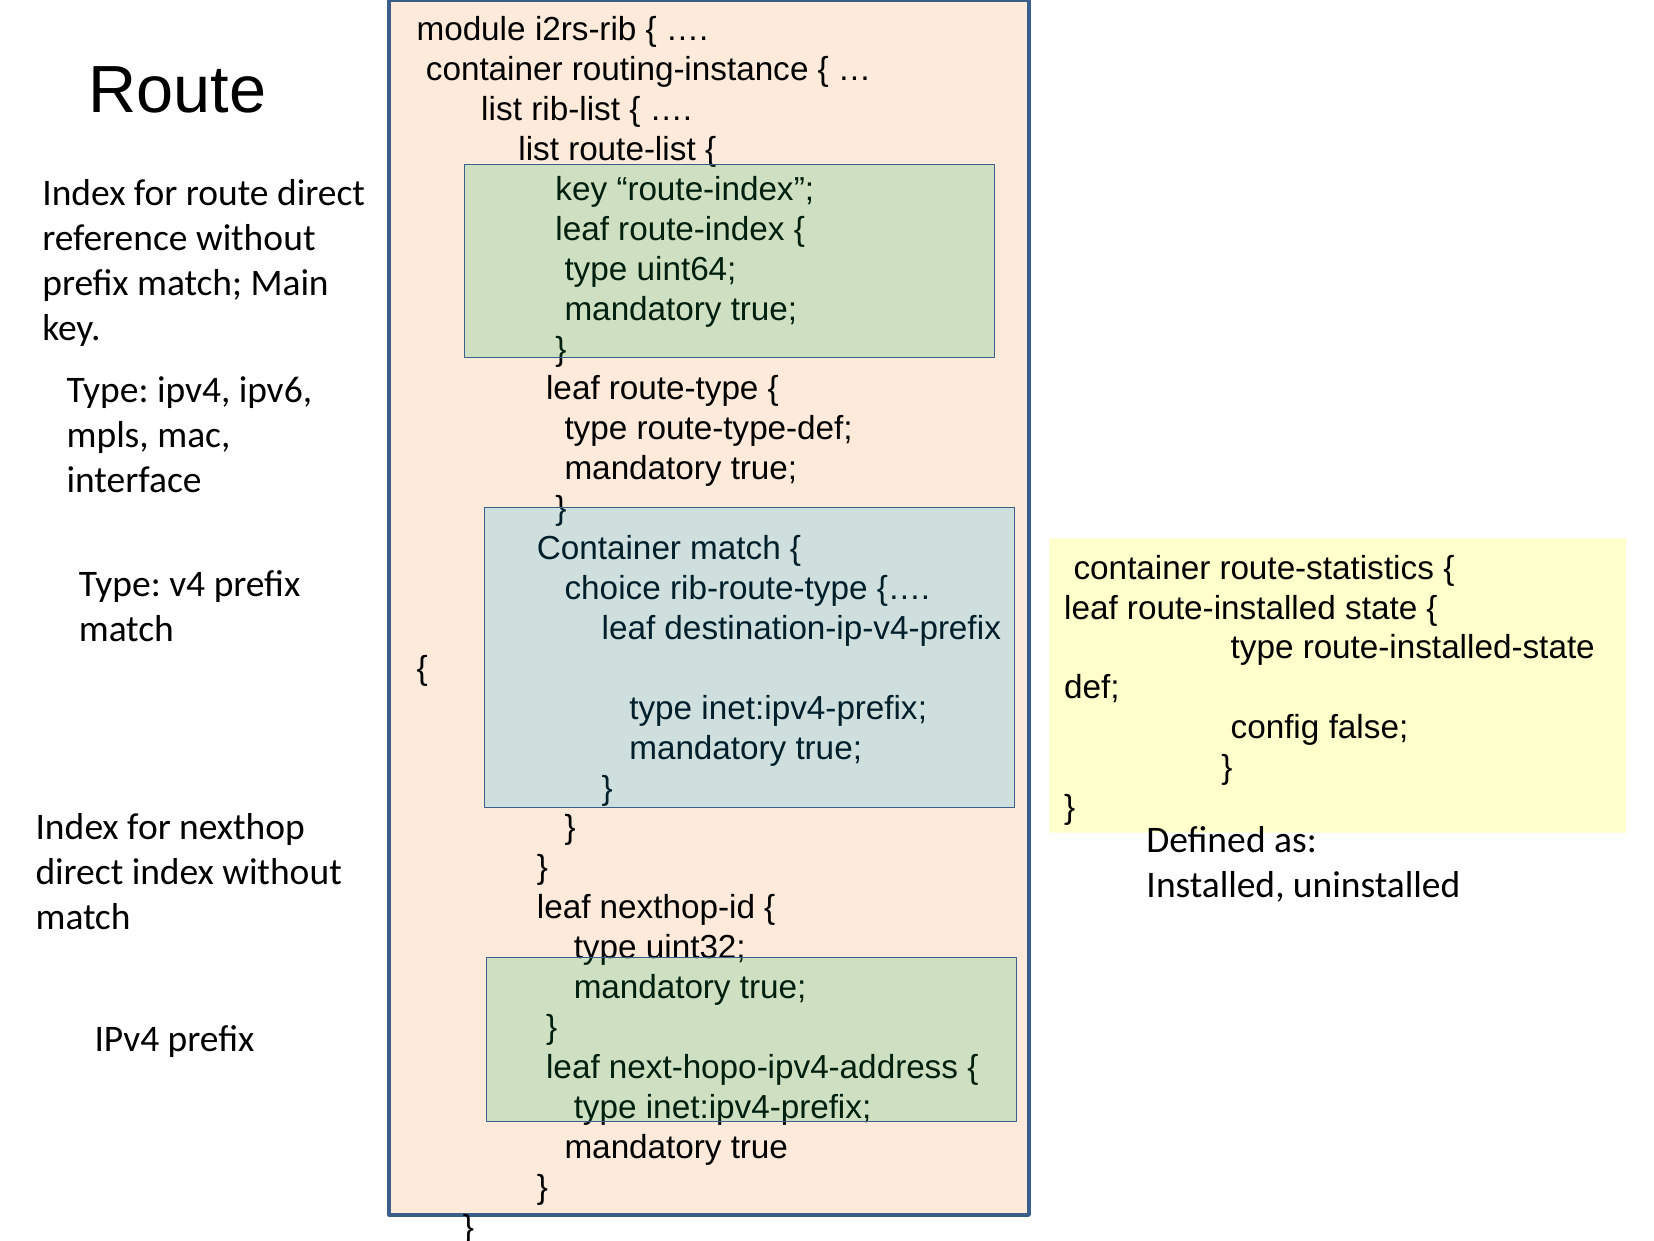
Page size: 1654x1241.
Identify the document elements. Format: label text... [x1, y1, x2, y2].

text_box [485, 955, 1019, 1123]
text_box Type: v4 prefix match [64, 551, 357, 656]
text_box Index for nexthop direct index without match [20, 795, 388, 945]
text_box module i2rs-rib { …. container routing-instance { … list rib-list { …. list route-list { key “route-index”; leaf route-index { type uint64; mandatory true; } leaf route-type { type route-type-def; mandatory true; } Container match { choice rib-route-type {…. leaf destination-ip-v4-prefix { type inet:ipv4-prefix; mandatory true; } } } leaf nexthop-id { type uint32; mandatory true; } leaf next-hopo-ipv4-address { type inet:ipv4-prefix; mandatory true } } } [401, 0, 1029, 1241]
text_box Type: ipv4, ipv6, mpls, mac, interface [51, 357, 357, 508]
text_box [462, 162, 997, 360]
text_box Defined as: Installed, uninstalled [1131, 807, 1545, 913]
text_box Index for route direct reference without prefix match; Main key. [27, 160, 390, 356]
text_box IPv4 prefix [79, 1006, 305, 1066]
text_box [482, 505, 1016, 810]
text_box [387, 0, 401, 1217]
title Route [32, 52, 361, 121]
text_box container route-statistics { leaf route-installed state { type route-installed-state def; config false; } } [1049, 538, 1627, 833]
